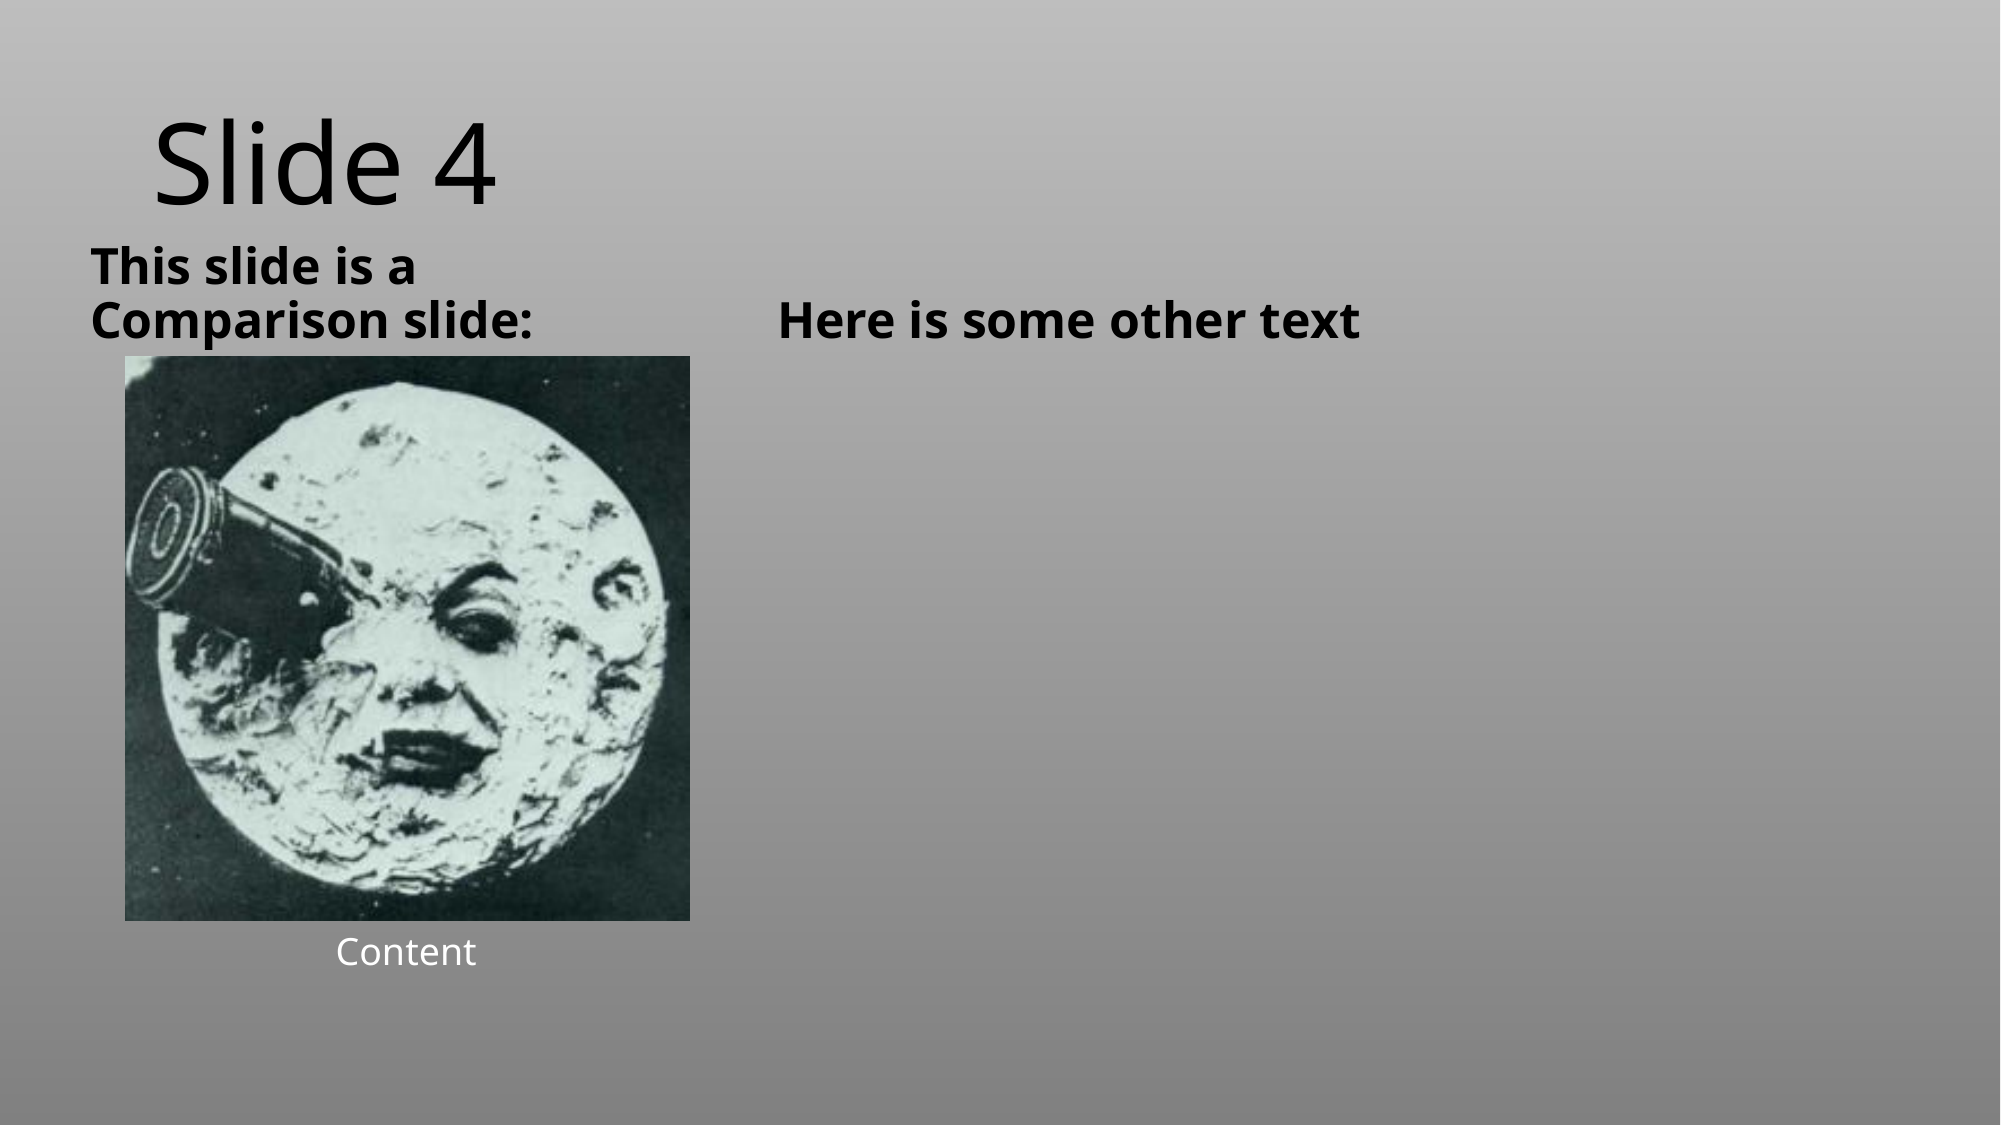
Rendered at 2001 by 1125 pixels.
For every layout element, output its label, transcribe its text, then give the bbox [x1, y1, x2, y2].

title Slide 4 [137, 59, 1863, 278]
list This slide is a Comparison slide: [75, 251, 738, 357]
list Here is some other text [761, 251, 1425, 357]
picture [0, 0, 2001, 1125]
text_box Content [74, 920, 738, 1005]
